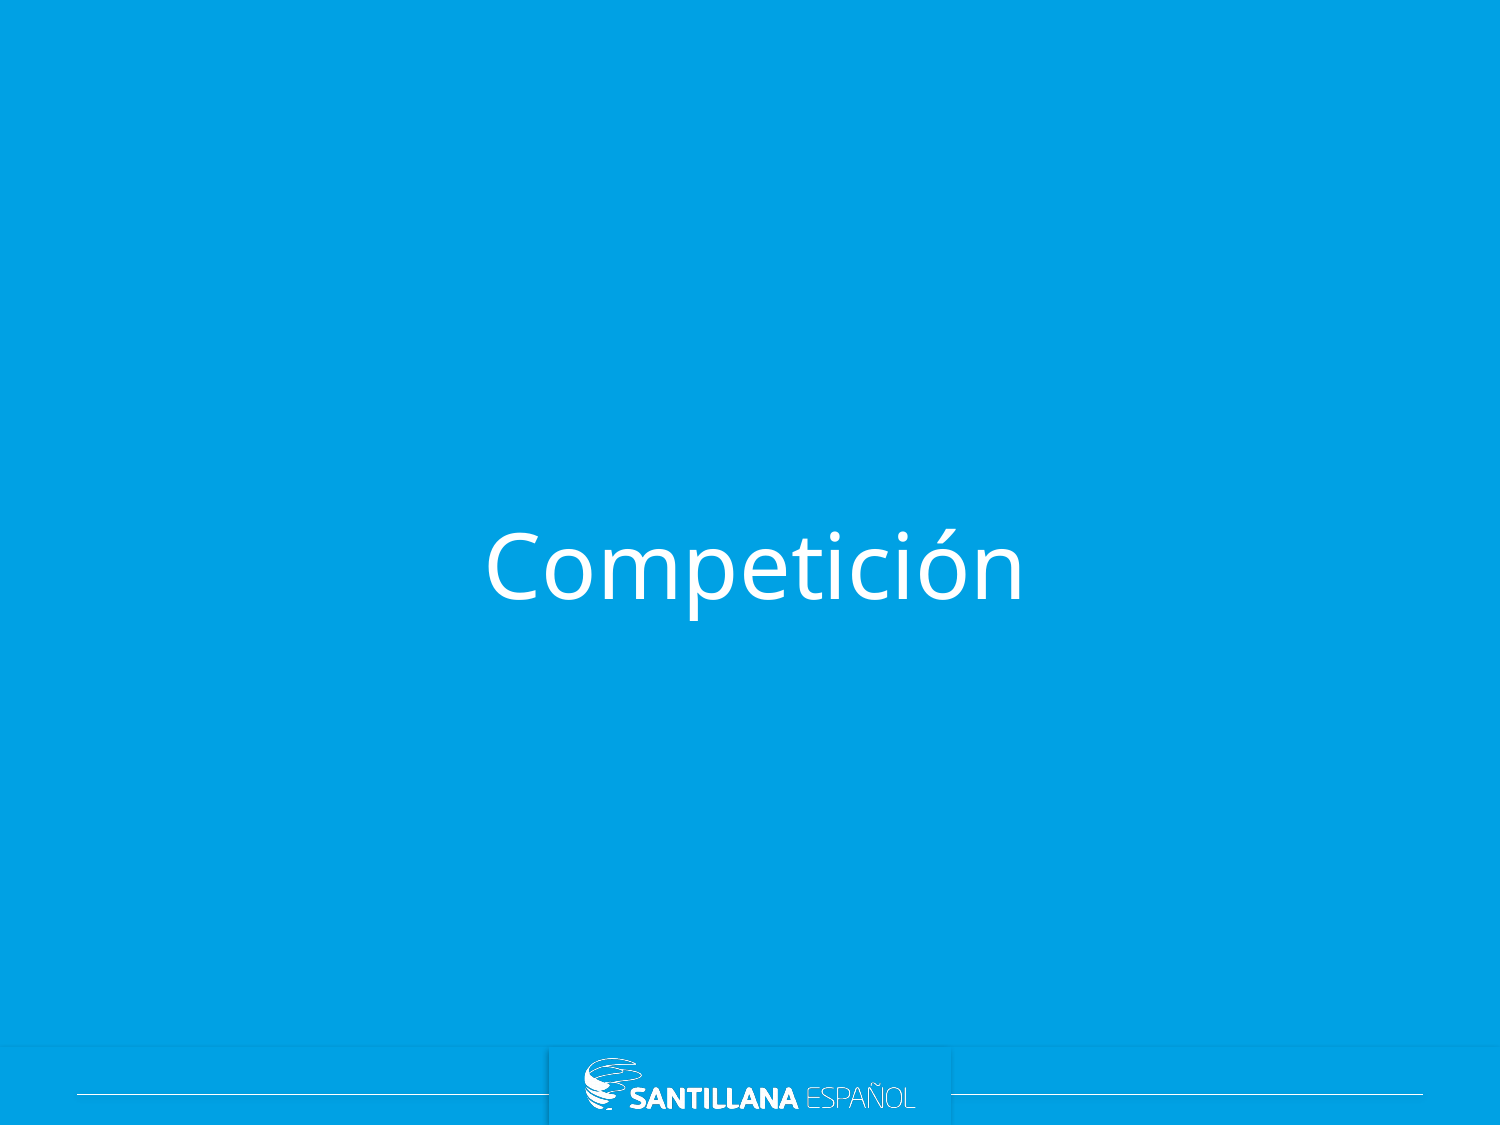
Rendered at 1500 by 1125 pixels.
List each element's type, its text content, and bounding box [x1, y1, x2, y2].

list Competición [194, 500, 1317, 625]
